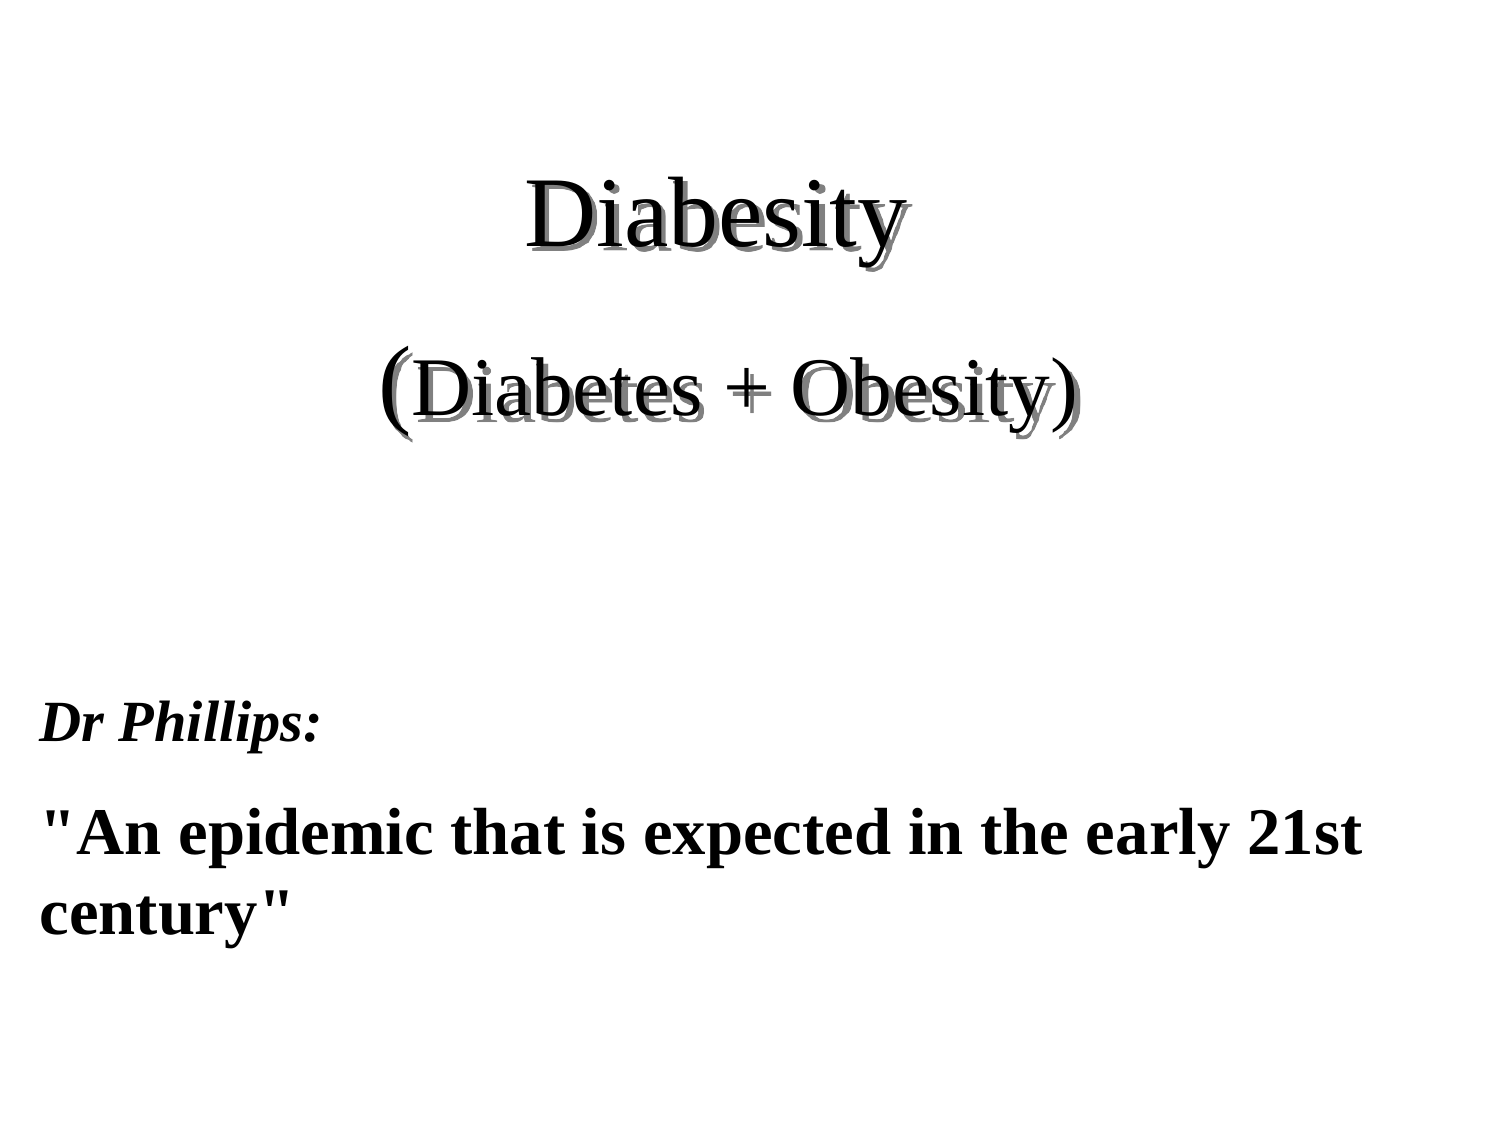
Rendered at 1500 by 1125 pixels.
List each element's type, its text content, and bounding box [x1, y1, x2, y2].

text_box Dr Phillips: "An epidemic that is expected in the early 21st century" [24, 667, 1500, 1069]
text_box Diabesity (Diabetes + Obesity) [78, 138, 1379, 444]
